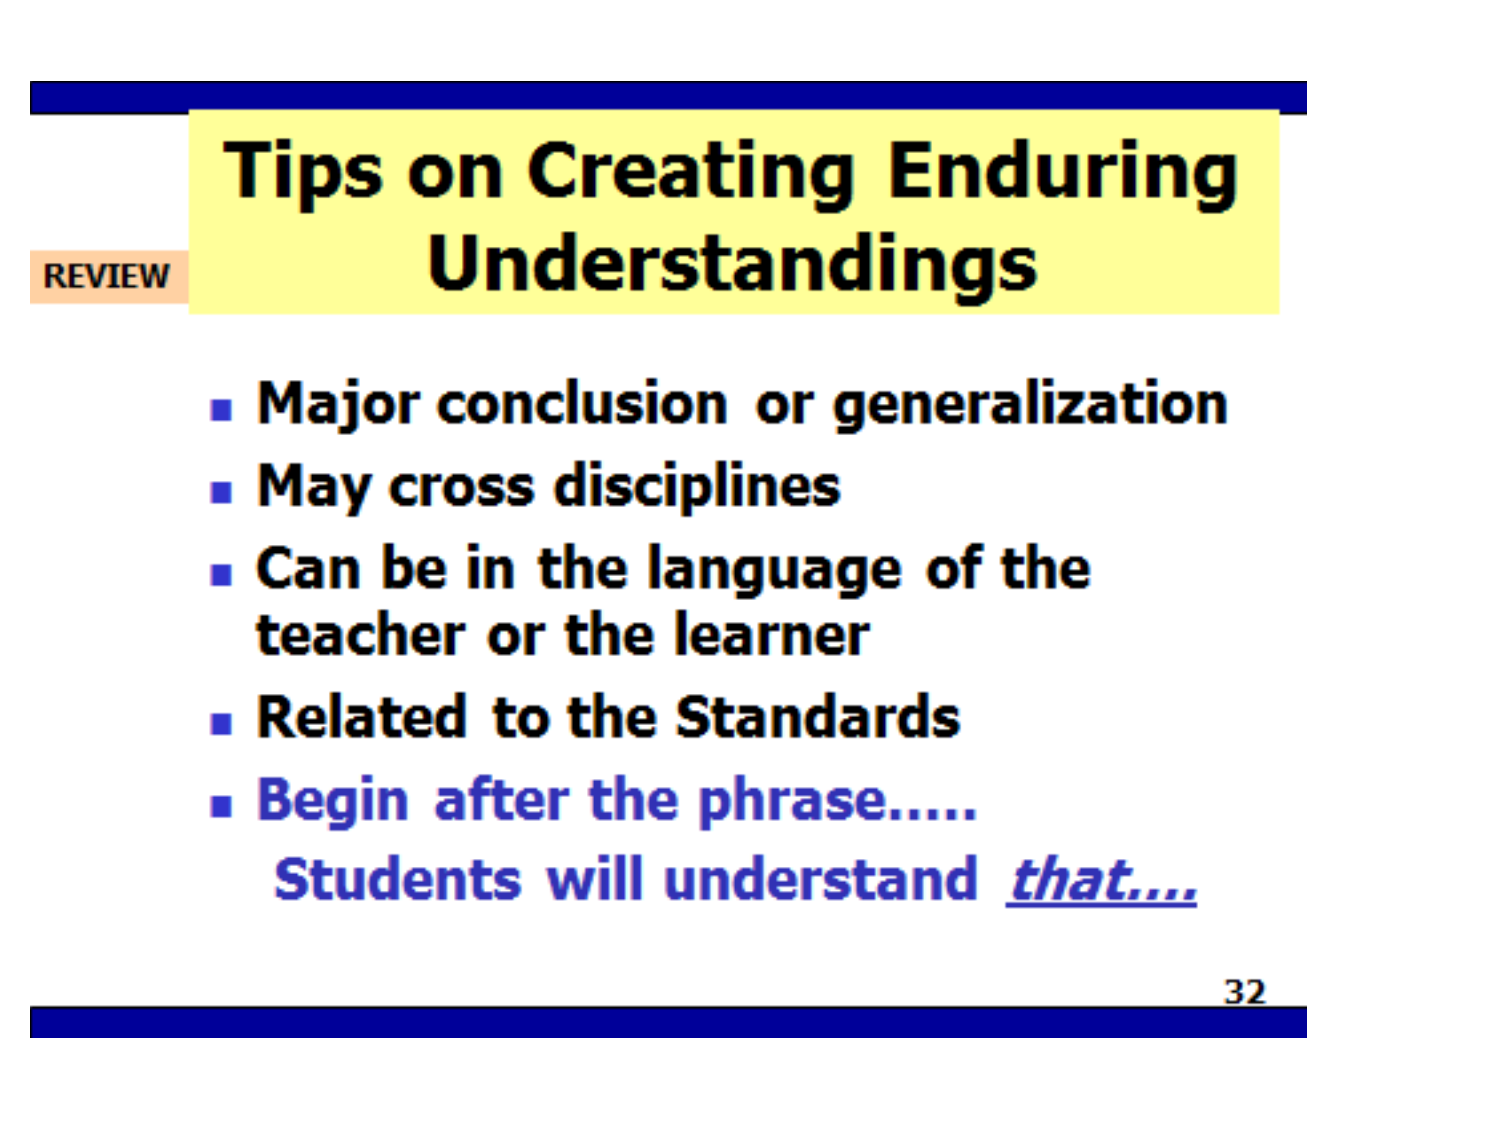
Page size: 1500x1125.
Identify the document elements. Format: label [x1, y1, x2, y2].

picture [28, 80, 1500, 1038]
